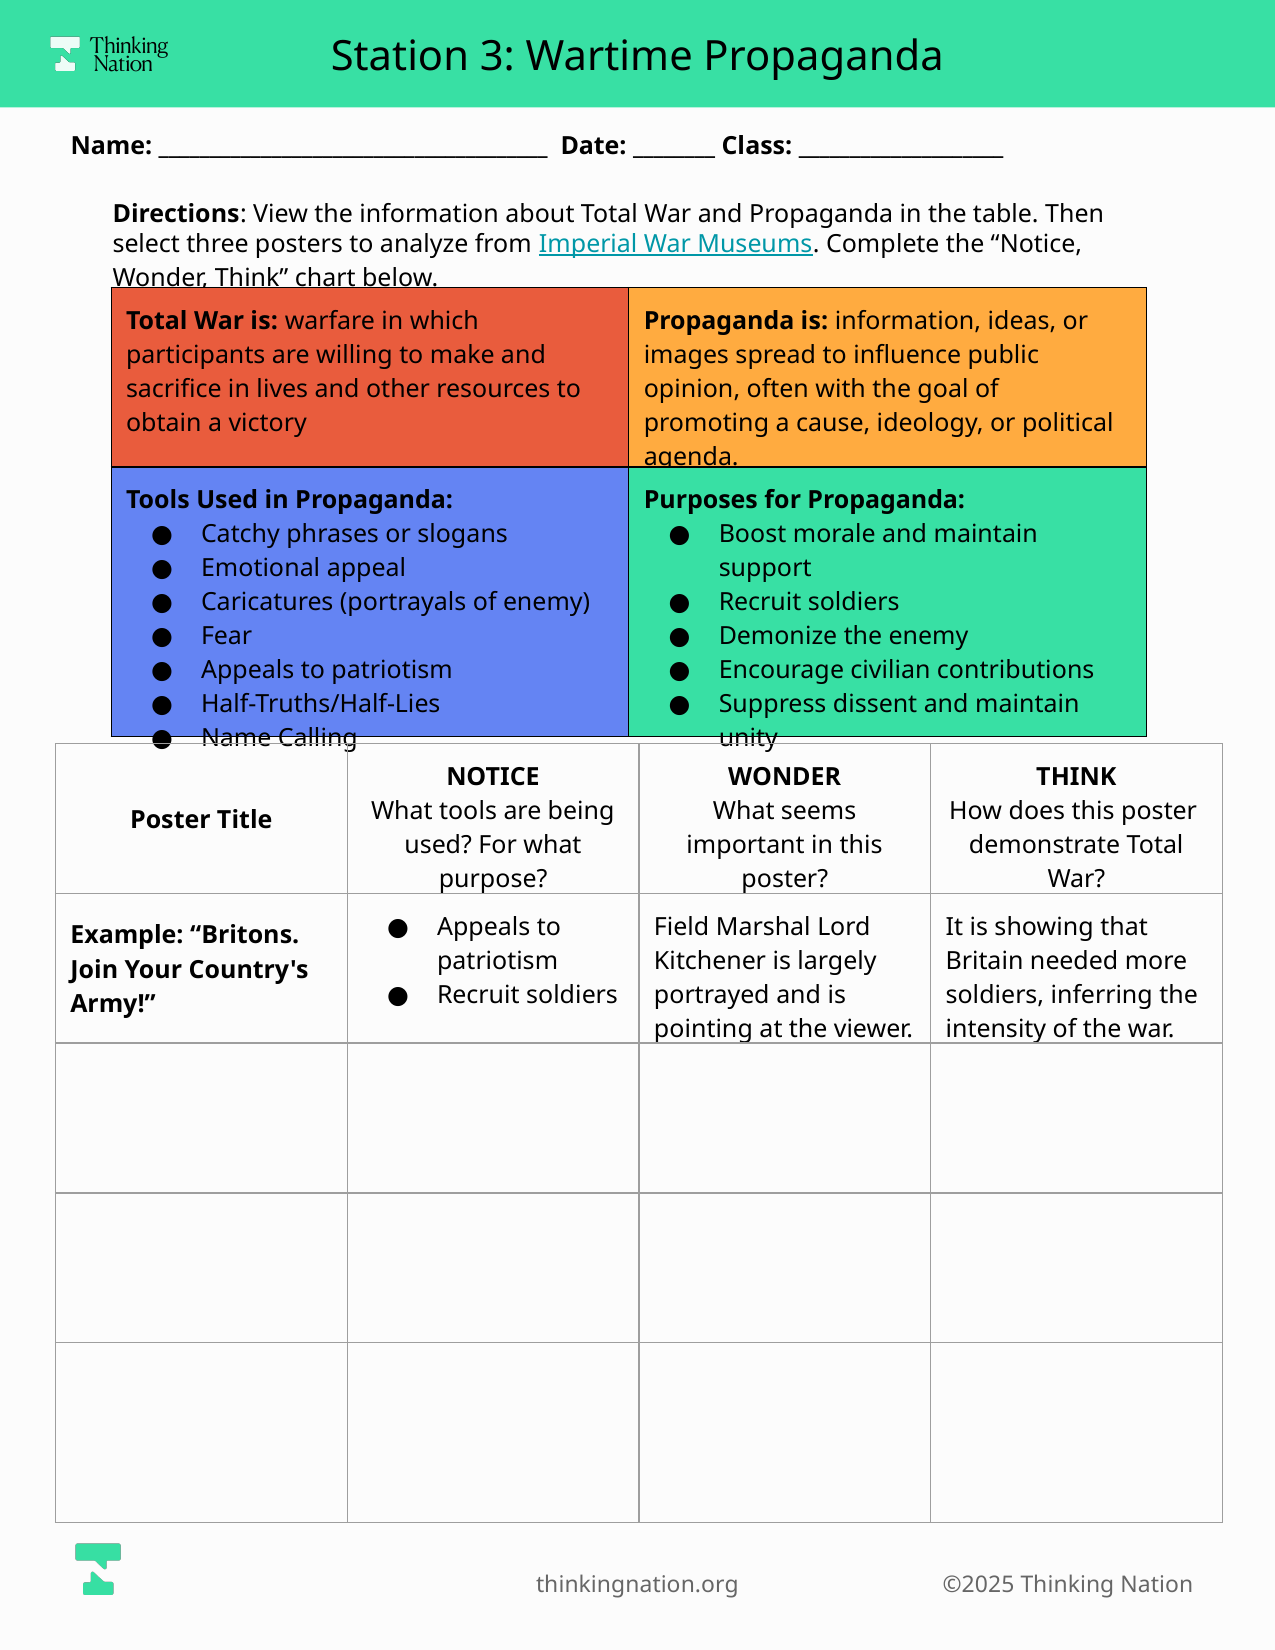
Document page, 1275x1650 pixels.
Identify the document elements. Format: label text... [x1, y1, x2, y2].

table_cell [640, 1044, 930, 1192]
table_cell Field Marshal Lord Kitchener is largely portrayed and is pointing at the viewer. [640, 894, 930, 1042]
table_cell Tools Used in Propaganda: Catchy phrases or slogans Emotional appeal Caricatures (portrayals of enemy) Fear Appeals to patriotism Half-Truths/Half-Lies Name Calling [112, 468, 628, 736]
table_header Poster Title [56, 744, 347, 893]
table_header NOTICE What tools are being used? For what purpose? [348, 744, 638, 893]
table_header THINK How does this poster demonstrate Total War? [931, 744, 1222, 893]
table_cell [56, 1044, 347, 1192]
table_cell Example: “Britons. Join Your Country's Army!” [56, 894, 347, 1042]
picture [36, 25, 172, 82]
text_box Directions: View the information about Total War and Propaganda in the table. Then select three posters to analyze from Imperial War Museums. Complete the “Notice, Wonder, Think” chart below. [97, 182, 1178, 307]
table_cell [56, 1194, 347, 1342]
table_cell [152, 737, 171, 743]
table_cell [348, 1044, 638, 1192]
table_cell [640, 1194, 930, 1342]
table_cell [348, 1194, 638, 1342]
text_box Name: ______________________________________ Date: ________ Class: ____________________ [55, 114, 1223, 174]
text_box Station 3: Wartime Propaganda [0, 0, 1275, 108]
table_cell [348, 1343, 638, 1522]
table_cell [640, 1343, 930, 1522]
table_cell Appeals to patriotism Recruit soldiers [348, 894, 638, 1042]
text_box thinkingnation.org [486, 1553, 789, 1605]
picture [62, 1533, 134, 1605]
table_cell [931, 1343, 1222, 1522]
text_box ©2025 Thinking Nation [907, 1553, 1210, 1605]
table_cell [56, 1343, 347, 1522]
table_cell [931, 1194, 1222, 1342]
table_cell Purposes for Propaganda: Boost morale and maintain support Recruit soldiers Demonize the enemy Encourage civilian contributions Suppress dissent and maintain unity [629, 468, 1146, 736]
table_header Propaganda is: information, ideas, or images spread to influence public opinion, often with the goal of promoting a cause, ideology, or political agenda. [629, 288, 1146, 466]
table_header Total War is: warfare in which participants are willing to make and sacrifice in lives and other resources to obtain a victory [112, 288, 628, 466]
table_cell It is showing that Britain needed more soldiers, inferring the intensity of the war. [931, 894, 1222, 1042]
table_header WONDER What seems important in this poster? [640, 744, 930, 893]
table_cell [931, 1044, 1222, 1192]
